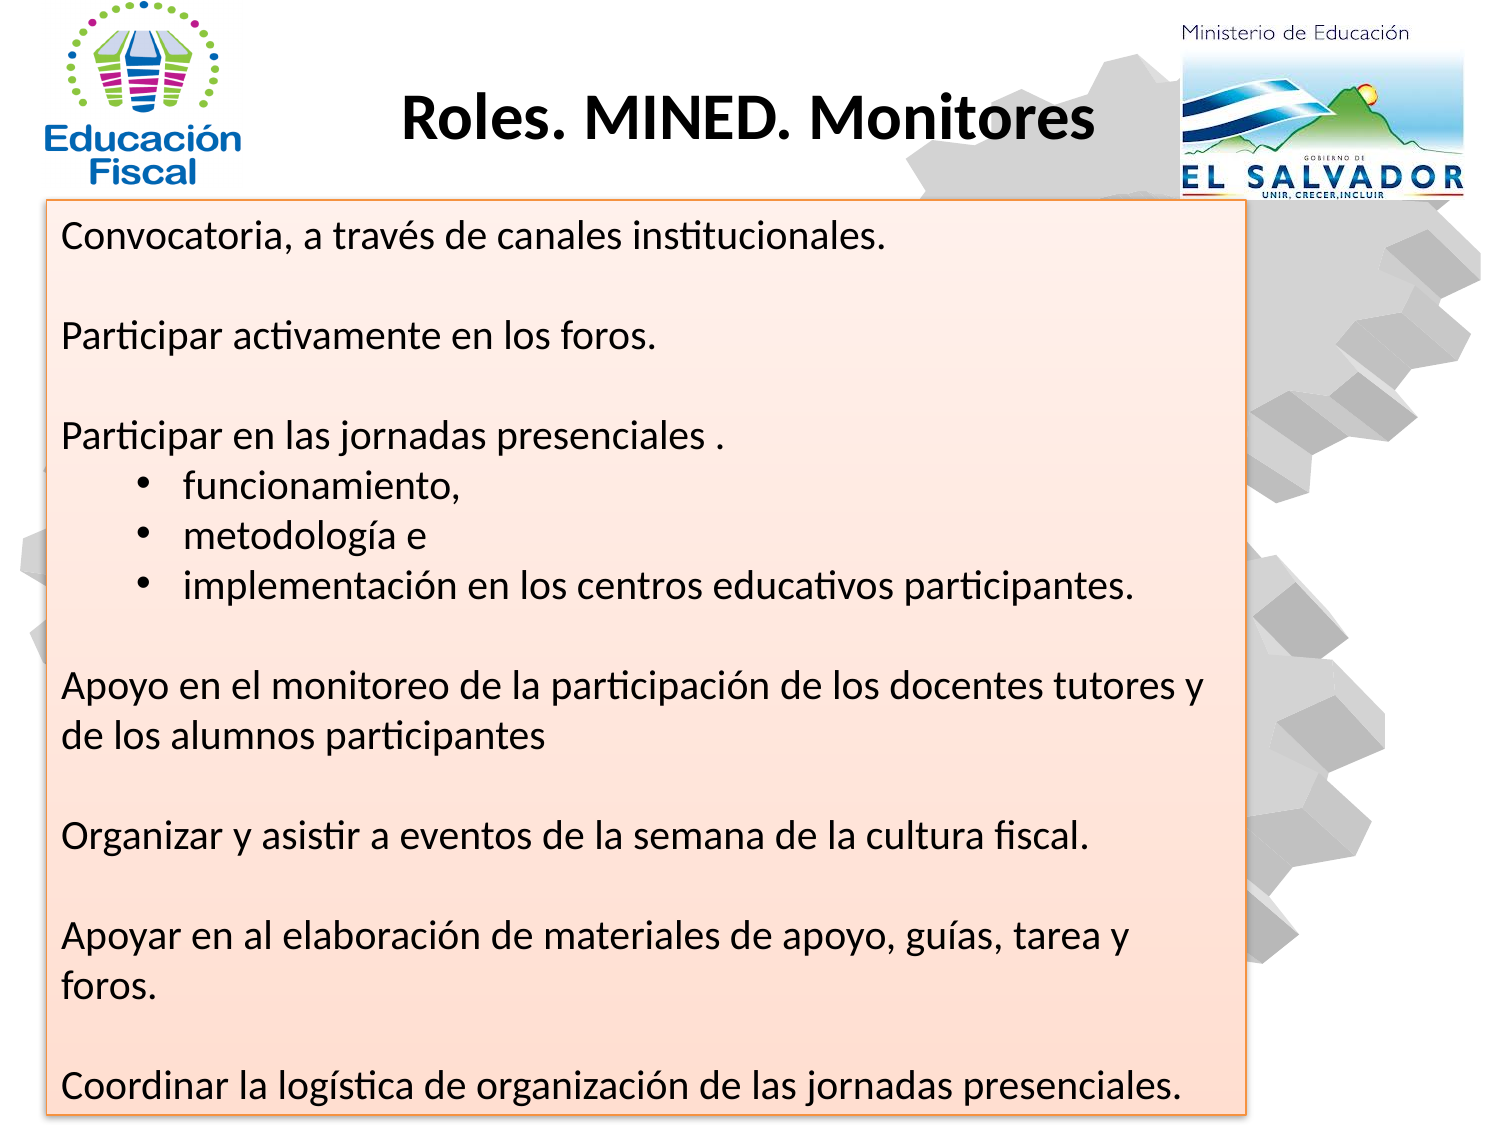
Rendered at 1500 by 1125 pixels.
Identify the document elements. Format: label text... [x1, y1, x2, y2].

picture [40, 0, 243, 188]
text_box Convocatoria, a través de canales institucionales. Participar activamente en los foros. Participar en las jornadas presenciales . funcionamiento, metodología e implementación en los centros educativos participantes. Apoyo en el monitoreo de la participación de los docentes tutores y de los alumnos participantes Organizar y asistir a eventos de la semana de la cultura fiscal. Apoyar en al elaboración de materiales de apoyo, guías, tarea y foros. Coordinar la logística de organización de las jornadas presenciales. [46, 199, 1247, 1116]
picture [1180, 25, 1465, 201]
title Roles. MINED. Monitores [247, 52, 1175, 173]
